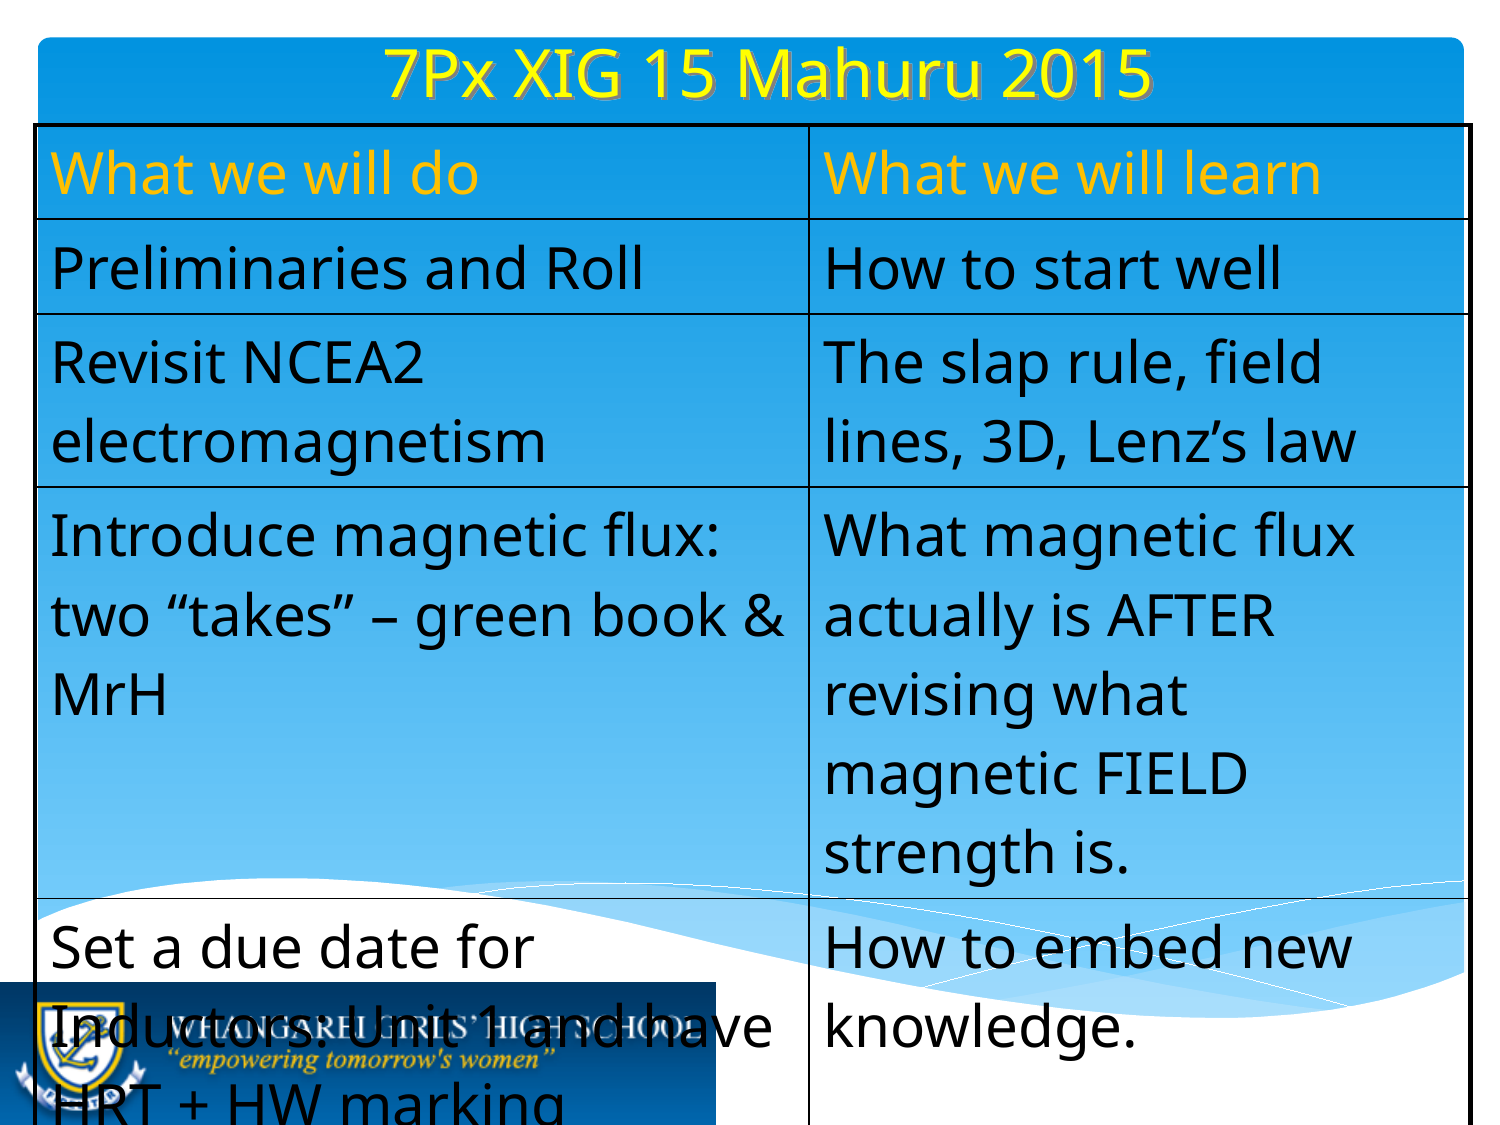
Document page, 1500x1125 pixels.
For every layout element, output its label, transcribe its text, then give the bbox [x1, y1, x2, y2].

text_box 7Px XIG 15 Mahuru 2015 [162, 20, 1375, 121]
table_cell Set a due date for Inductors: Unit 1 and have HRT + HW marking [37, 899, 808, 1125]
table_cell Revisit NCEA2 electromagnetism [37, 315, 808, 486]
table_header What we will learn [810, 127, 1468, 218]
table_cell Preliminaries and Roll [37, 220, 808, 313]
table_cell Introduce magnetic flux: two “takes” – green book & MrH [37, 488, 808, 898]
table_cell What magnetic flux actually is AFTER revising what magnetic FIELD strength is. [810, 488, 1468, 898]
table_cell How to embed new knowledge. [810, 899, 1468, 1125]
table_header What we will do [37, 127, 808, 218]
table_cell The slap rule, field lines, 3D, Lenz’s law [810, 315, 1468, 486]
picture [0, 982, 716, 1125]
table_cell How to start well [810, 220, 1468, 313]
